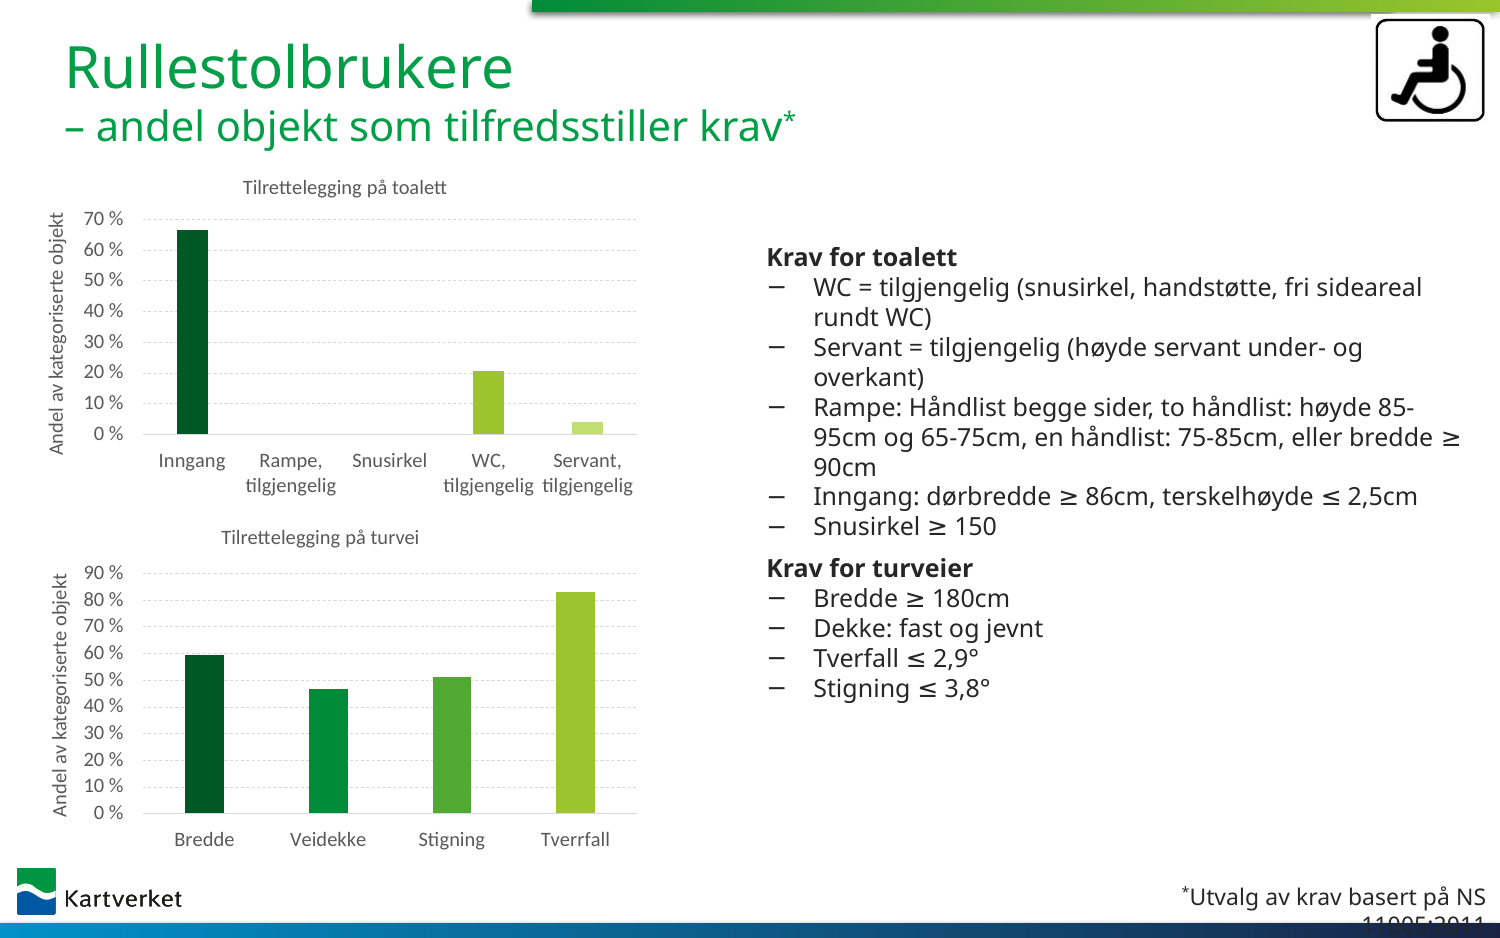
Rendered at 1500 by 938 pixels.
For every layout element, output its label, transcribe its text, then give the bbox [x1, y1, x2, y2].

picture [1371, 13, 1491, 127]
picture [41, 520, 650, 859]
text_box Rullestolbrukere – andel objekt som tilfredsstiller krav* [49, 14, 1431, 158]
picture [41, 166, 650, 505]
text_box *Utvalg av krav basert på NS 11005:2011 [1068, 873, 1500, 938]
text_box Krav for toalett WC = tilgjengelig (snusirkel, handstøtte, fri sideareal rundt WC) Servant = tilgjengelig (høyde servant under- og overkant) Rampe: Håndlist begge sider, to håndlist: høyde 85-95cm og 65-75cm, en håndlist: 75-85cm, eller bredde ≥ 90cm Inngang: dørbredde ≥ 86cm, terskelhøyde ≤ 2,5cm Snusirkel ≥ 150 [751, 234, 1483, 545]
text_box Krav for turveier Bredde ≥ 180cm Dekke: fast og jevnt Tverfall ≤ 2,9° Stigning ≤ 3,8° [751, 545, 1483, 710]
